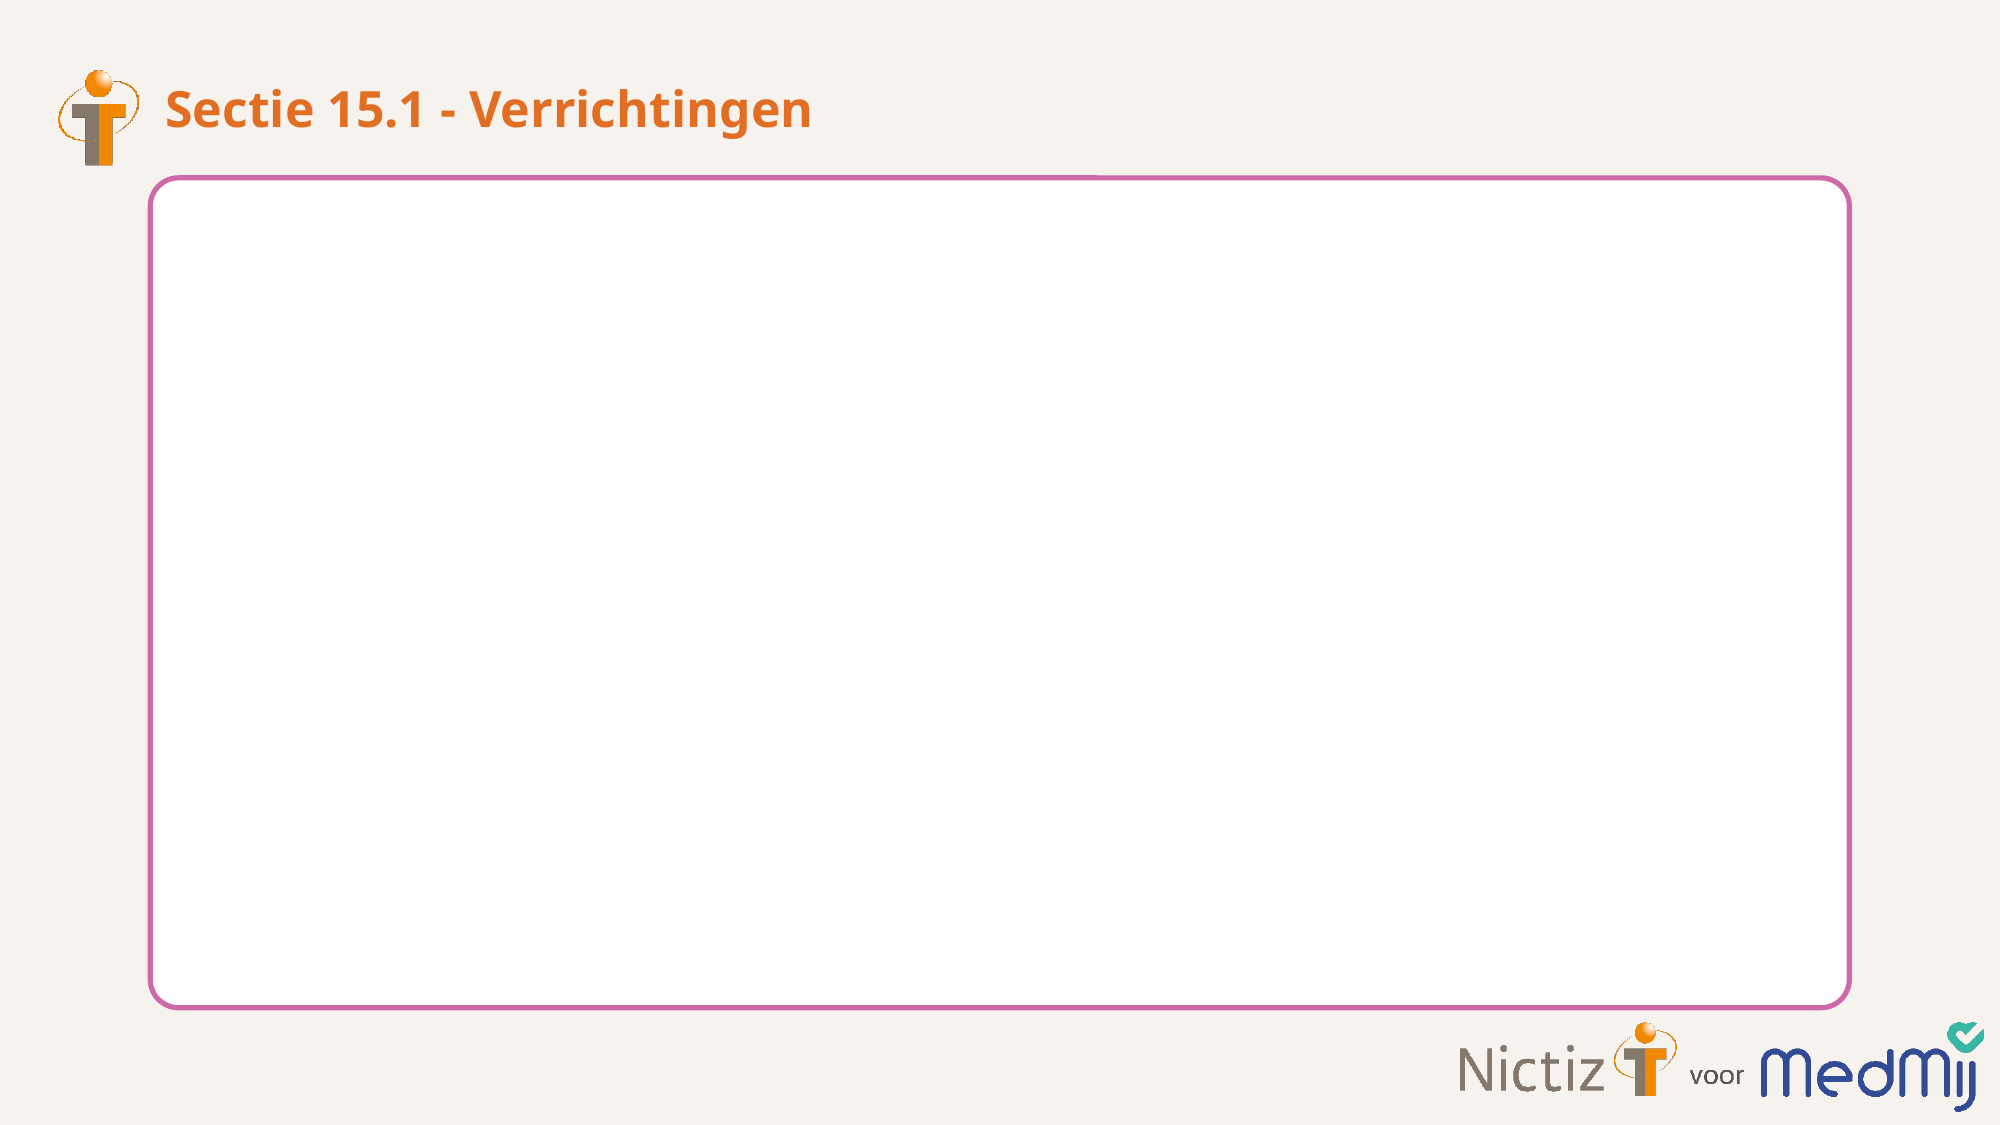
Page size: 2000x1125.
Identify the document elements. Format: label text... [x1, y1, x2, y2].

picture [50, 66, 151, 187]
picture [1457, 1019, 1988, 1113]
title Sectie 15.1 - Verrichtingen [150, 76, 1850, 165]
